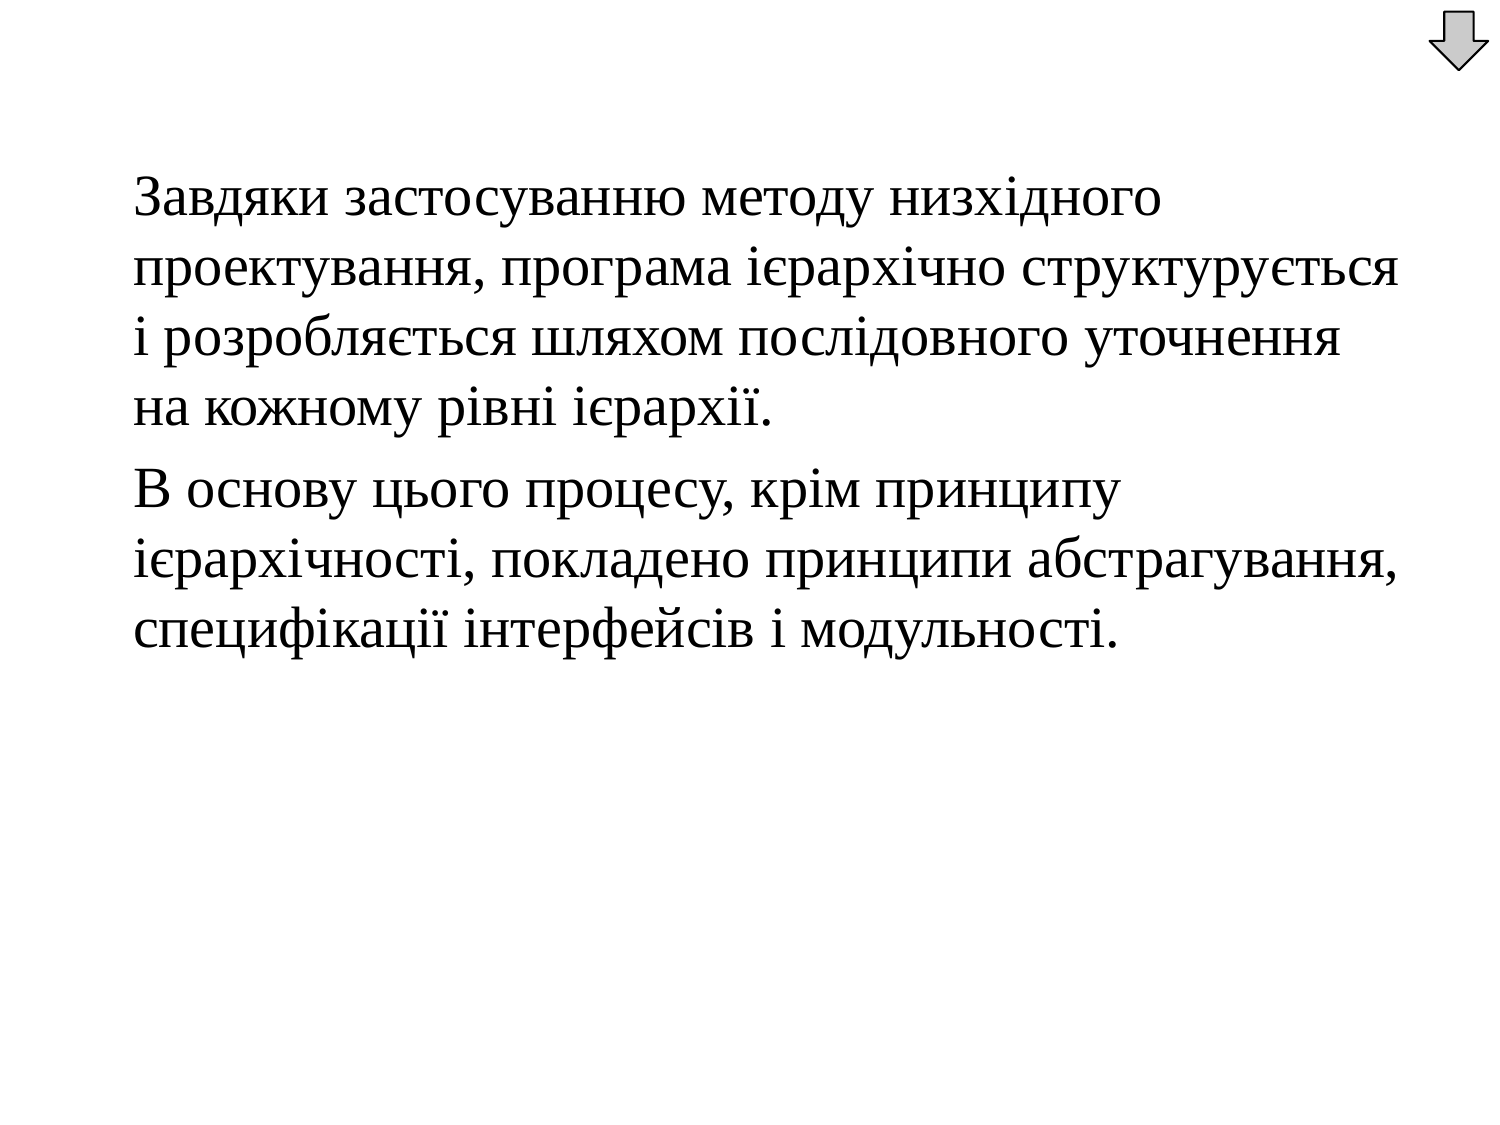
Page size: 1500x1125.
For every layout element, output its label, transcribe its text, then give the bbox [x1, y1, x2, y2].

text_box [1429, 11, 1489, 71]
list Завдяки застосуванню методу низхідного проектування, програма ієрархічно структурується і розробляється шляхом послідовного уточнення на кожному рівні ієрархії. В основу цього процесу, крім принципу ієрархічності, покладено принципи абстрагування, специфікації інтерфейсів і модульності. [46, 125, 1442, 1125]
